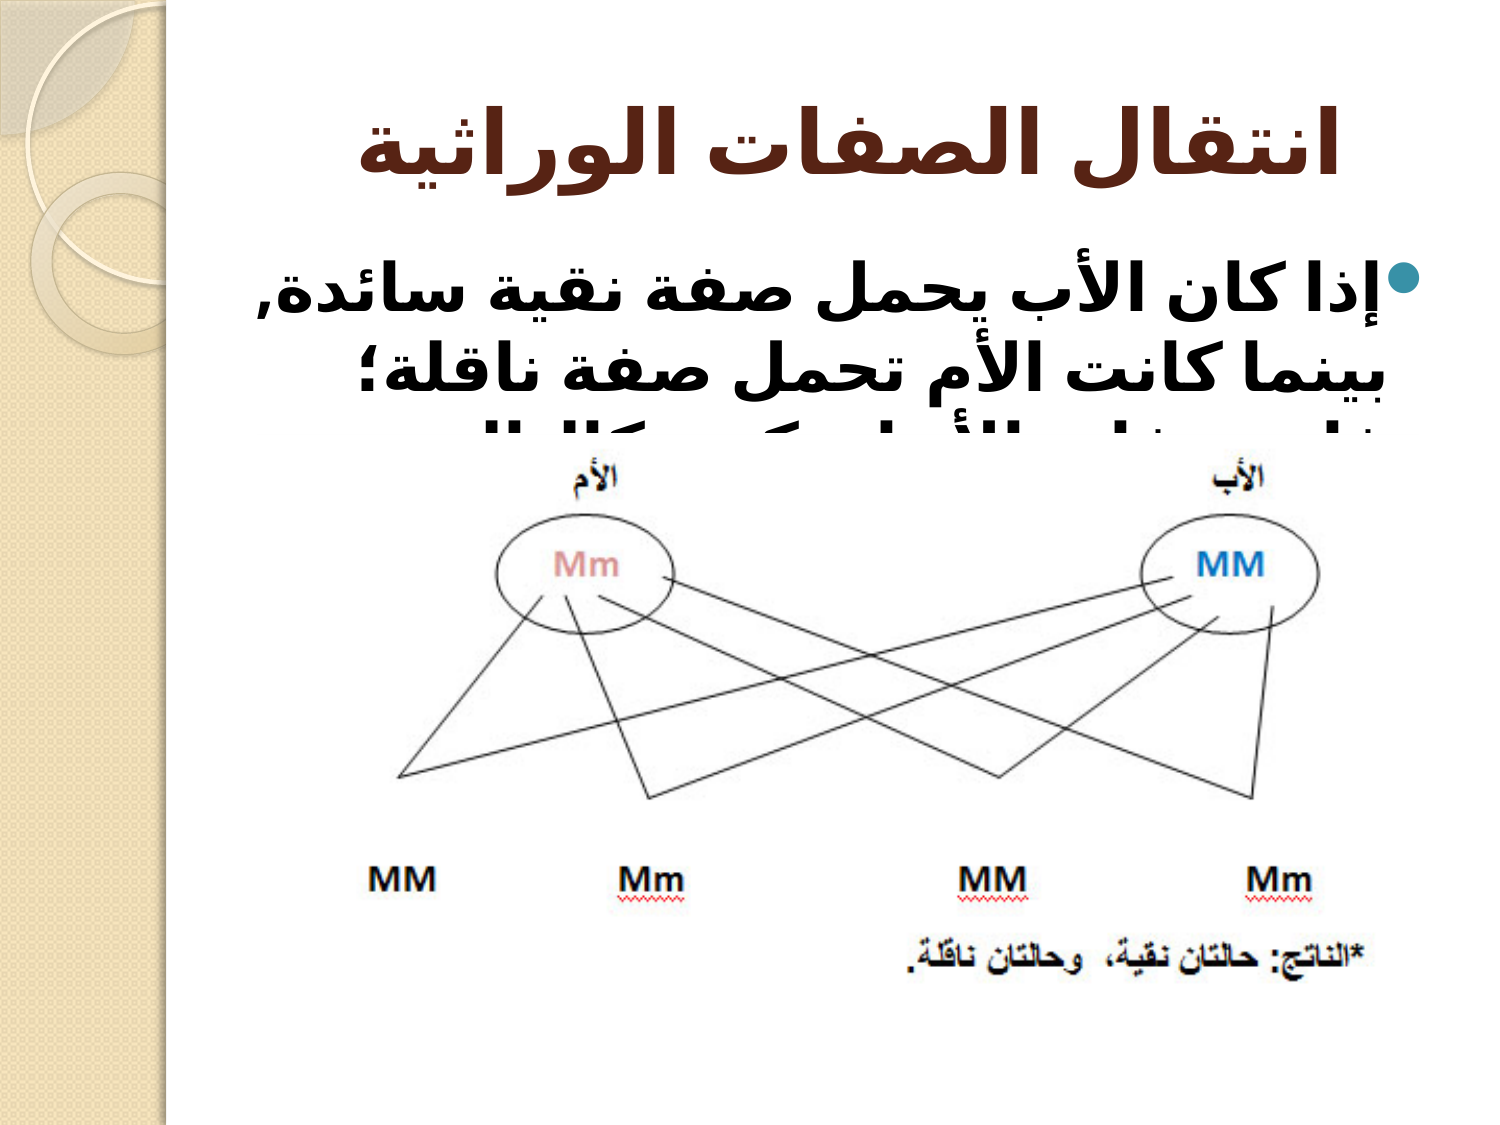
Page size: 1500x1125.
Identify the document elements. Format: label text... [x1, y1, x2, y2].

list إذا كان الأب يحمل صفة نقية سائدة, بينما كانت الأم تحمل صفة ناقلة؛ فإن صفات الأبناء تكون كالتالي: [235, 237, 1466, 1025]
title انتقال الصفات الوراثية [235, 45, 1466, 233]
picture [257, 433, 1419, 993]
